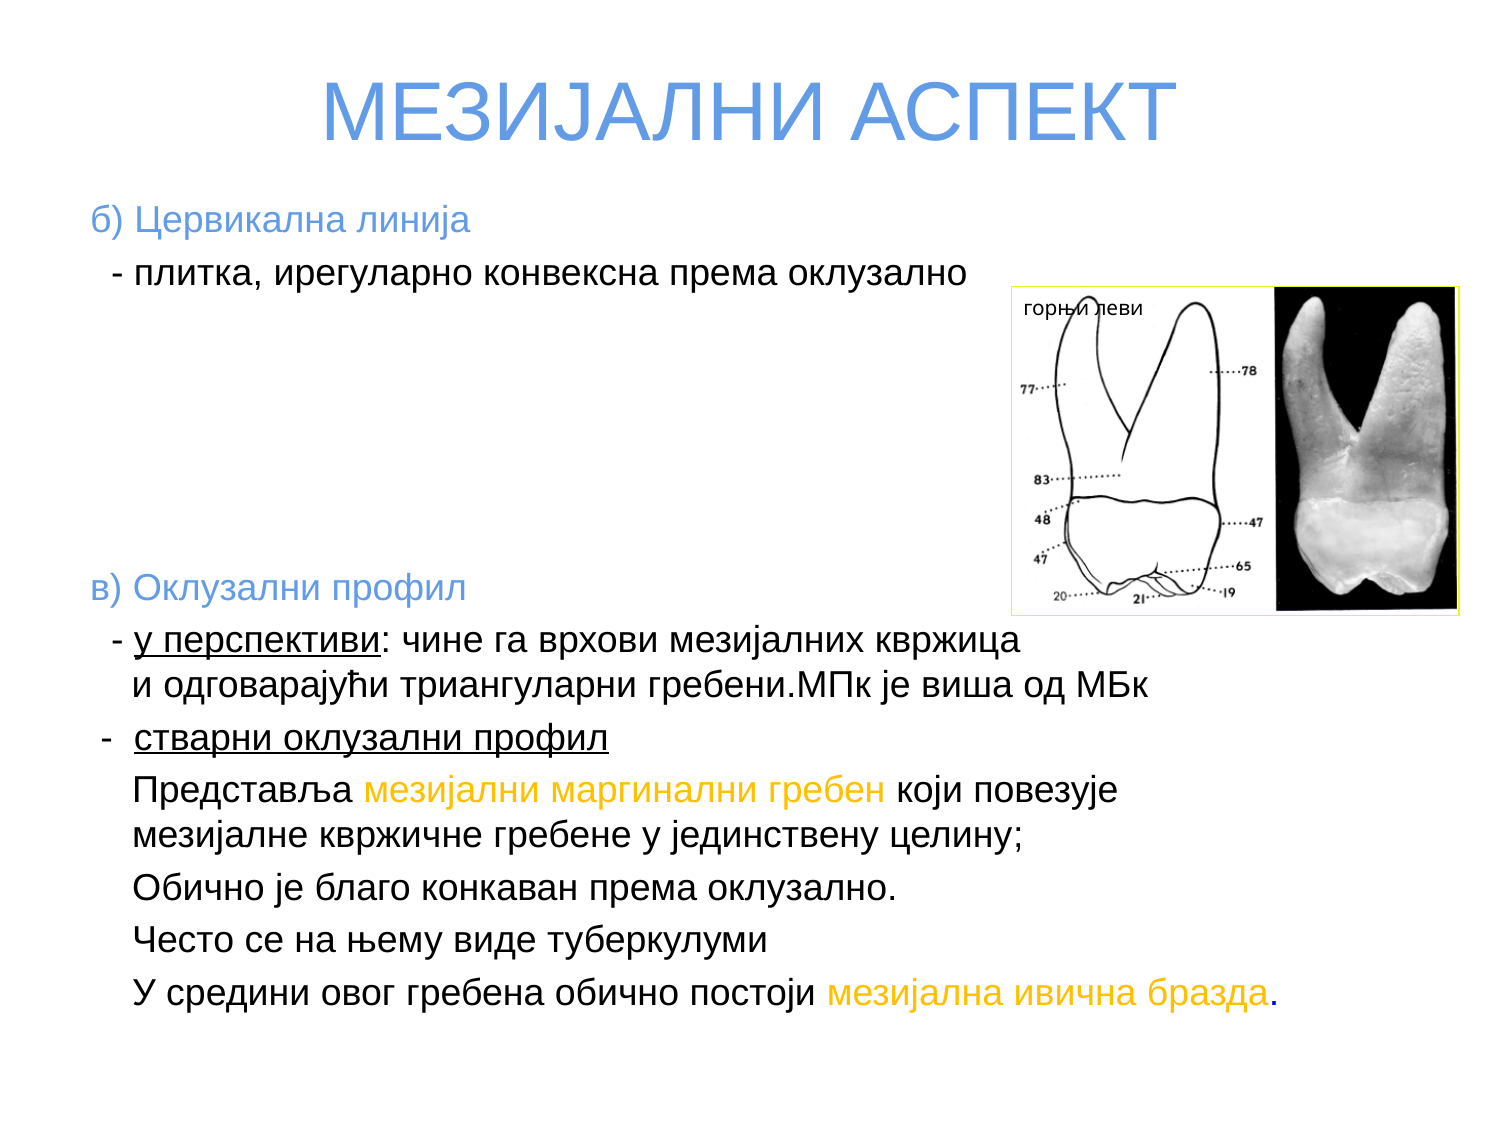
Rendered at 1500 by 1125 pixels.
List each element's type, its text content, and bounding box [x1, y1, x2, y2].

picture [1012, 287, 1459, 615]
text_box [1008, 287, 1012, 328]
title МЕЗИЈАЛНИ АСПЕКТ [74, 42, 1425, 173]
list б) Цервикална линија - плитка, ирегуларно конвексна према оклузално в) Оклузални профил - у перспективи: чине га врхови мезијалних квржица и одговарајући триангуларни гребени.МПк је виша од МБк - стварни оклузални профил Представља мезијални маргинални гребен који повезује мезијалне квржичне гребене у јединствену целину; Обично је благо конкаван према оклузално. Често се на њему виде туберкулуми У средини овог гребена обично постоји мезијална ивична бразда. [0, 187, 1500, 1125]
